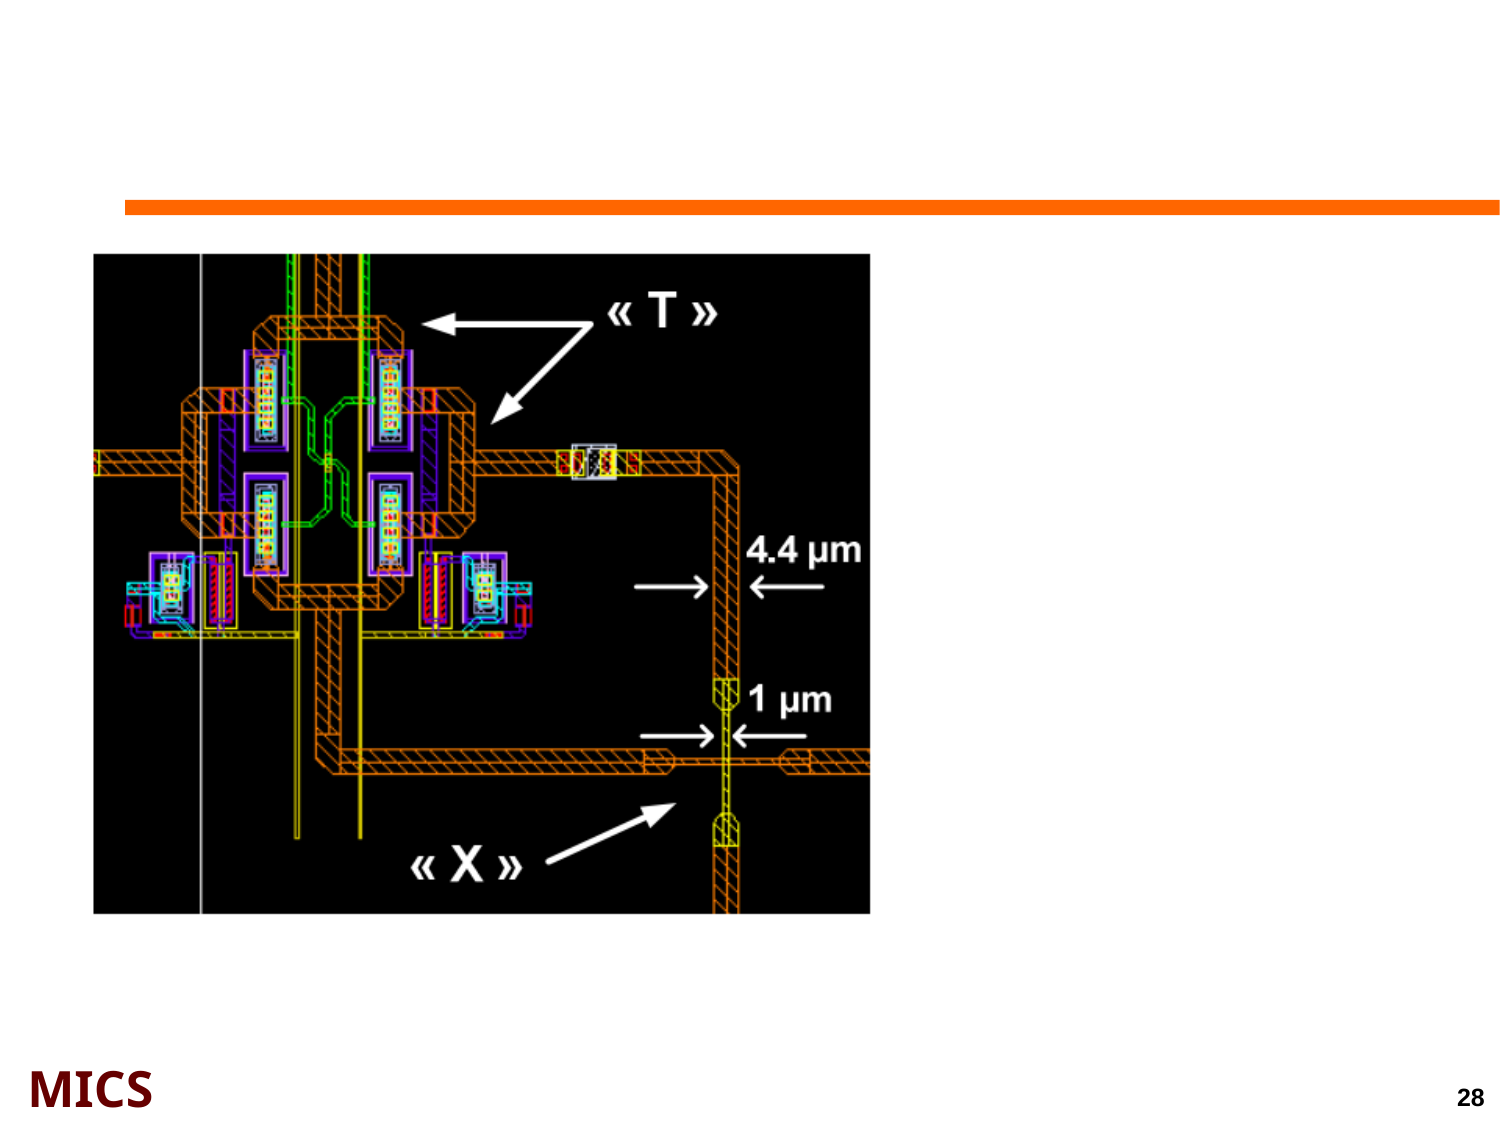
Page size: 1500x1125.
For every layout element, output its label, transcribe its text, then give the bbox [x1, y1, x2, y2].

picture [74, 237, 887, 933]
slide_number 28 [1425, 1067, 1500, 1125]
